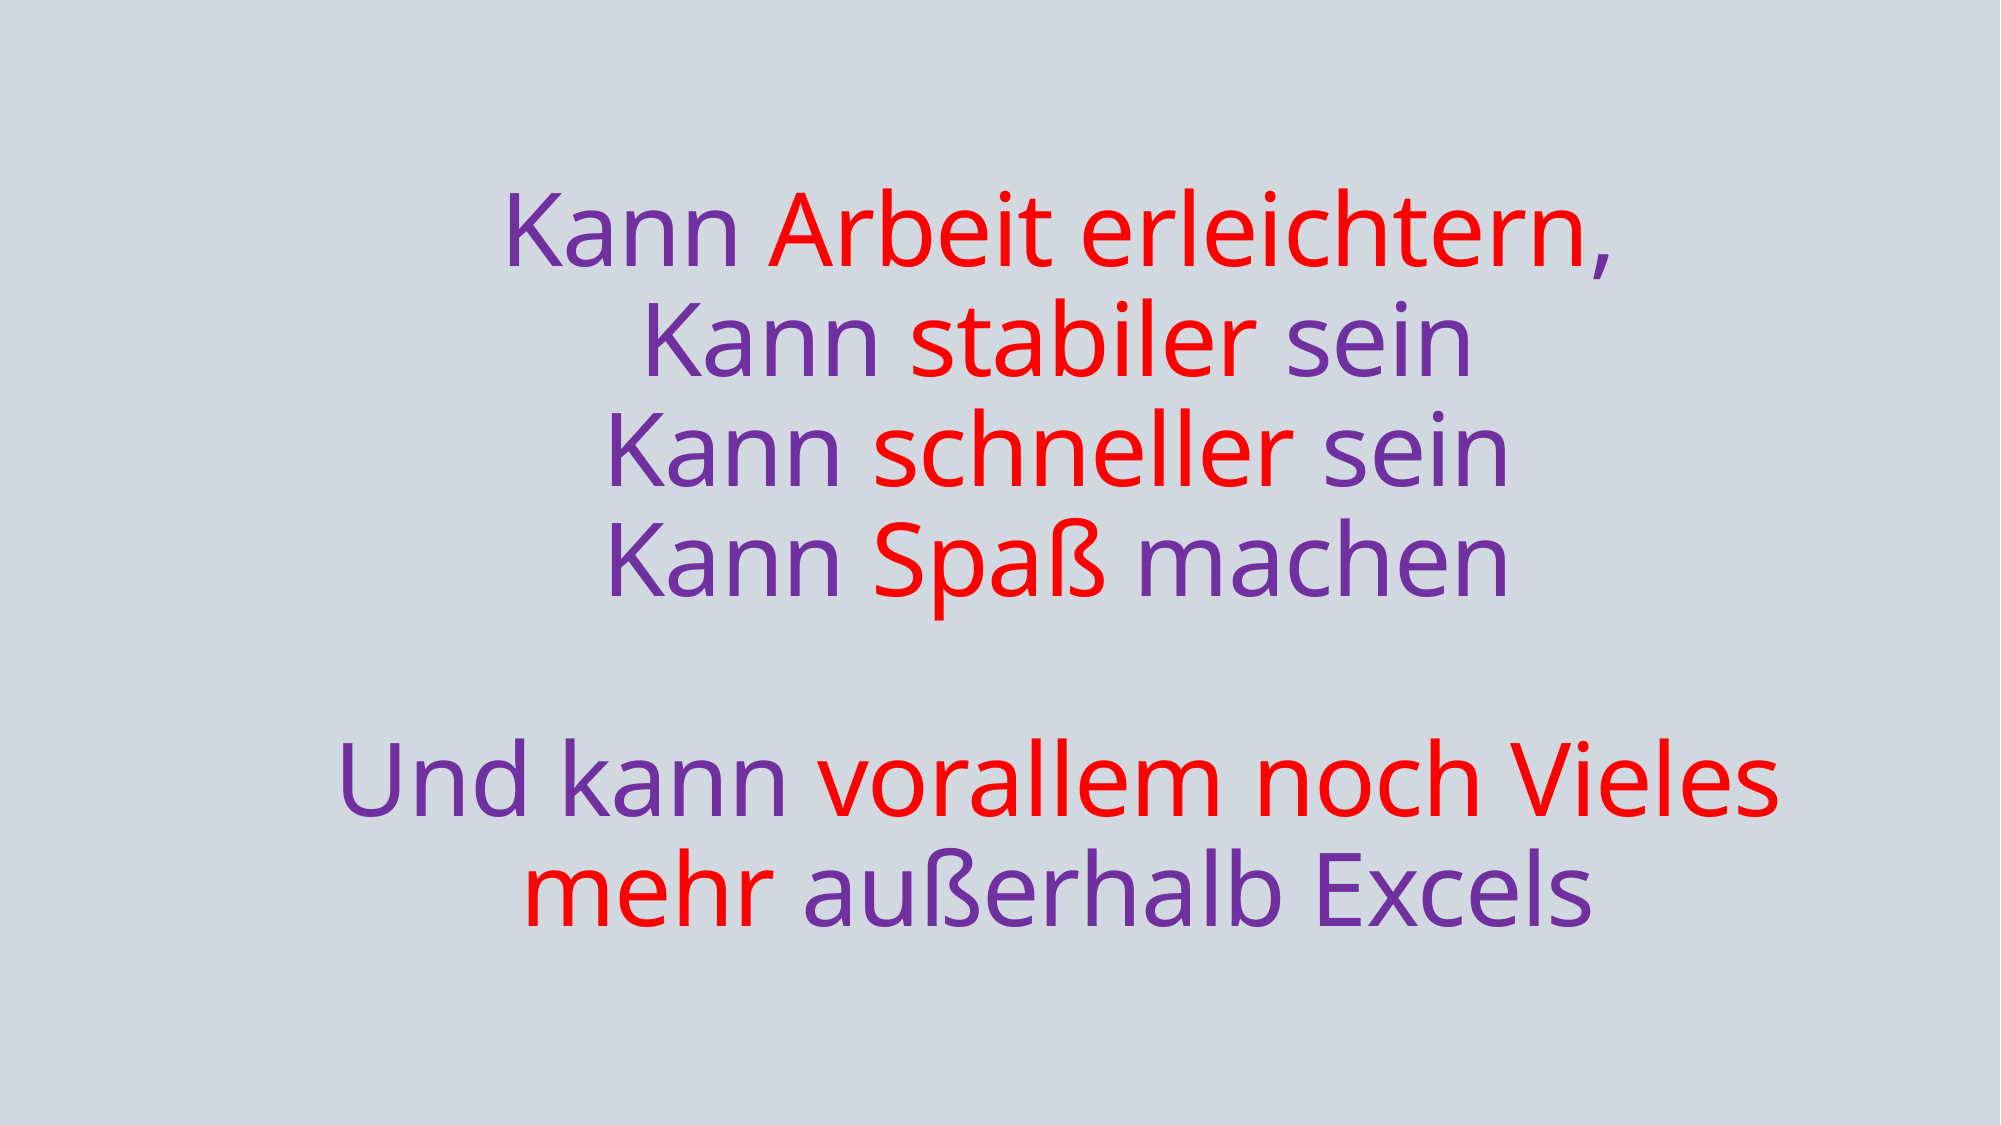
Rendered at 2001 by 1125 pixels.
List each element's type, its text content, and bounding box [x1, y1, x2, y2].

title Kann Arbeit erleichtern, Kann stabiler sein Kann schneller sein Kann Spaß machen Und kann vorallem noch Vieles mehr außerhalb Excels [233, 134, 1884, 1057]
